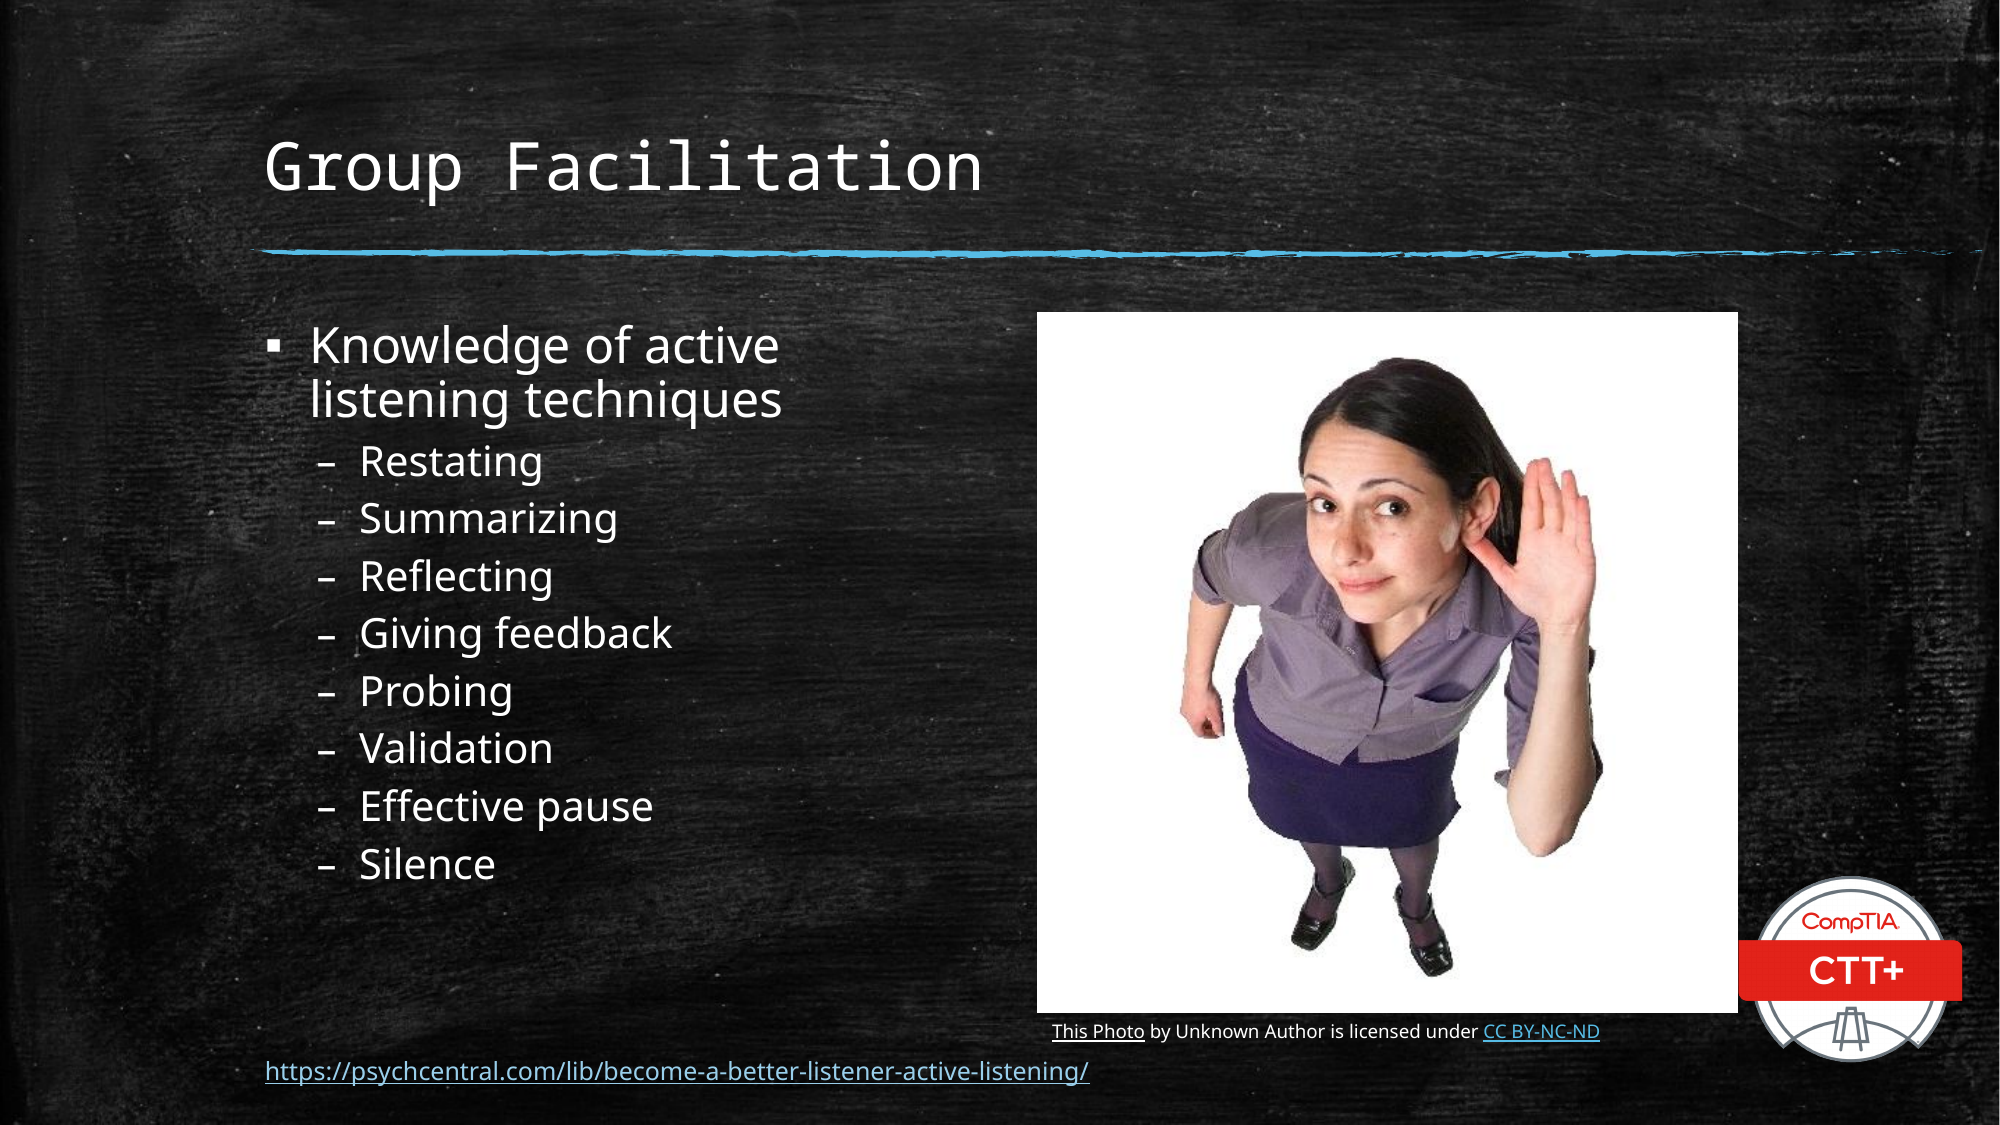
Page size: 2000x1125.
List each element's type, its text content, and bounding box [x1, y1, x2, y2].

picture [1699, 824, 2000, 1125]
footer https://psychcentral.com/lib/become-a-better-listener-active-listening/ [249, 1050, 1288, 1096]
title Group Facilitation [249, 45, 1750, 213]
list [1037, 312, 1738, 1013]
text_box This Photo by Unknown Author is licensed under CC BY-NC-ND [1037, 1013, 1699, 1053]
list Knowledge of active listening techniques Restating Summarizing Reflecting Giving feedback Probing Validation Effective pause Silence [249, 312, 975, 1013]
